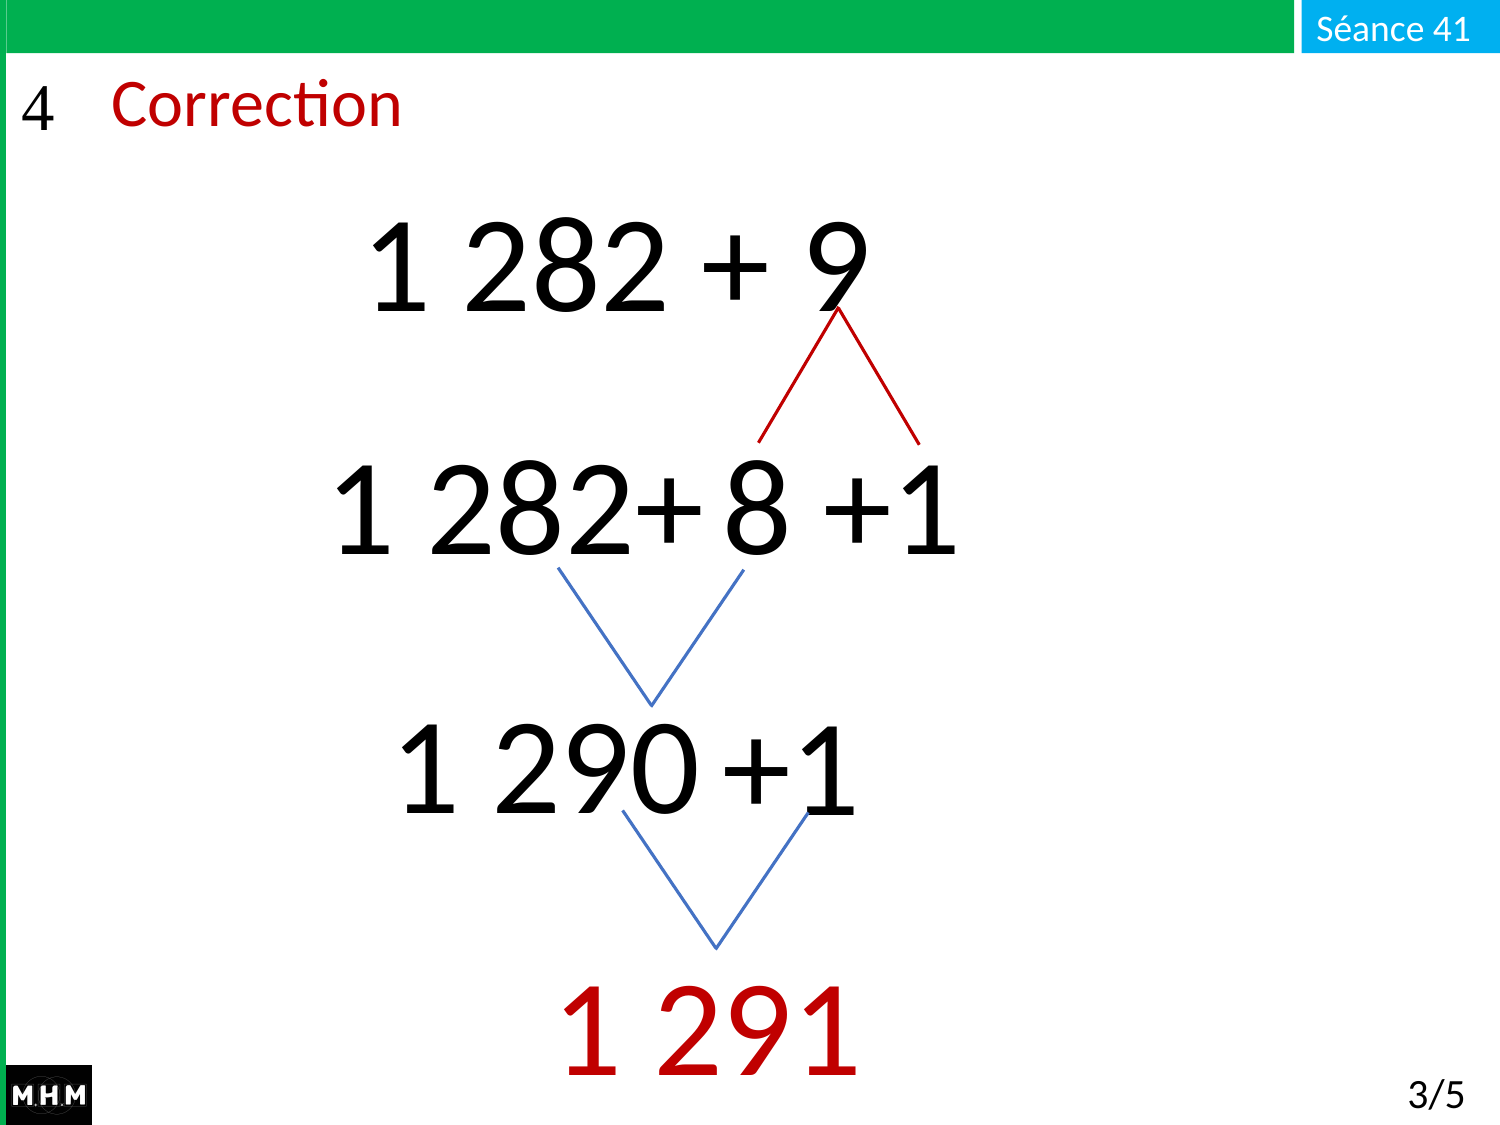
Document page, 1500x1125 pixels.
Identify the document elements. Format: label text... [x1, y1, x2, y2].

text_box 8 +1 [765, 409, 1171, 590]
text_box +1 [707, 670, 981, 850]
title Correction [96, 60, 1391, 150]
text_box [558, 567, 744, 707]
text_box 1 282 + 9 [339, 166, 924, 346]
list 3/5 [1373, 1064, 1500, 1125]
text_box 1 282+ [310, 409, 765, 590]
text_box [758, 306, 920, 445]
text_box 1 291 [537, 930, 967, 1111]
picture [6, 1065, 92, 1125]
text_box 1 290 [375, 669, 707, 849]
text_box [622, 810, 809, 950]
